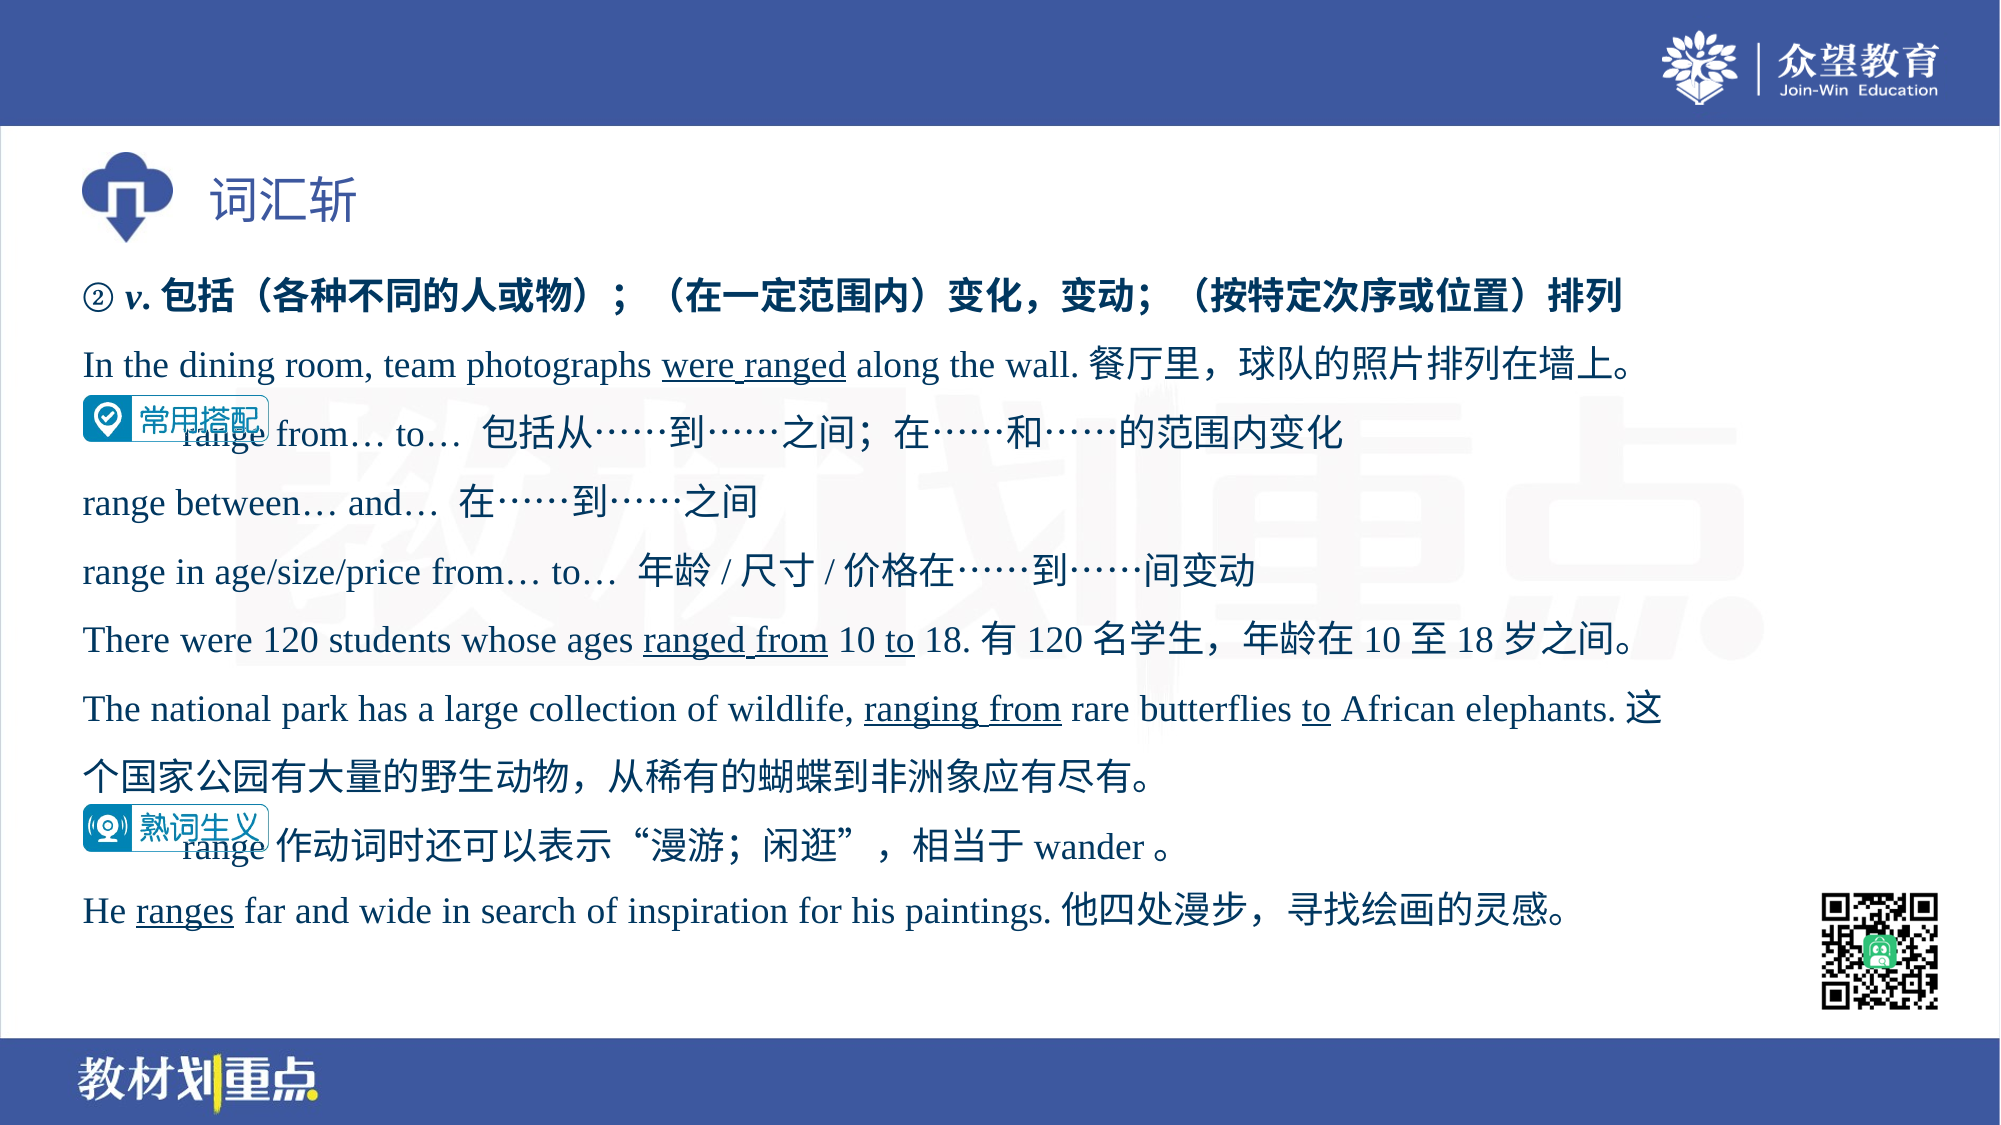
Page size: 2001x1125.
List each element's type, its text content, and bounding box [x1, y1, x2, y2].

picture [0, 0, 2000, 1125]
text_box ② v.包括（各种不同的人或物）；（在一定范围内）变化，变动；（按特定次序或位置）排列 In the dining room, team photographs were ranged along the wall.餐厅里，球队的照片排列在墙上。 range from… to… 包括从……到……之间；在……和……的范围内变化 range between… and… 在……到……之间 range in age/size/price from… to… 年龄/尺寸/价格在……到……间变动 There were 120 students whose ages ranged from 10 to 18.有120名学生，年龄在10至18岁之间。 The national park has a large collection of wildlife, ranging from rare butterflies to African elephants.这 个国家公园有大量的野生动物，从稀有的蝴蝶到非洲象应有尽有。 range作动词时还可以表示“漫游；闲逛”，相当于wander。 He ranges far and wide in search of inspiration for his paintings.他四处漫步，寻找绘画的灵感。 [82, 248, 1817, 925]
